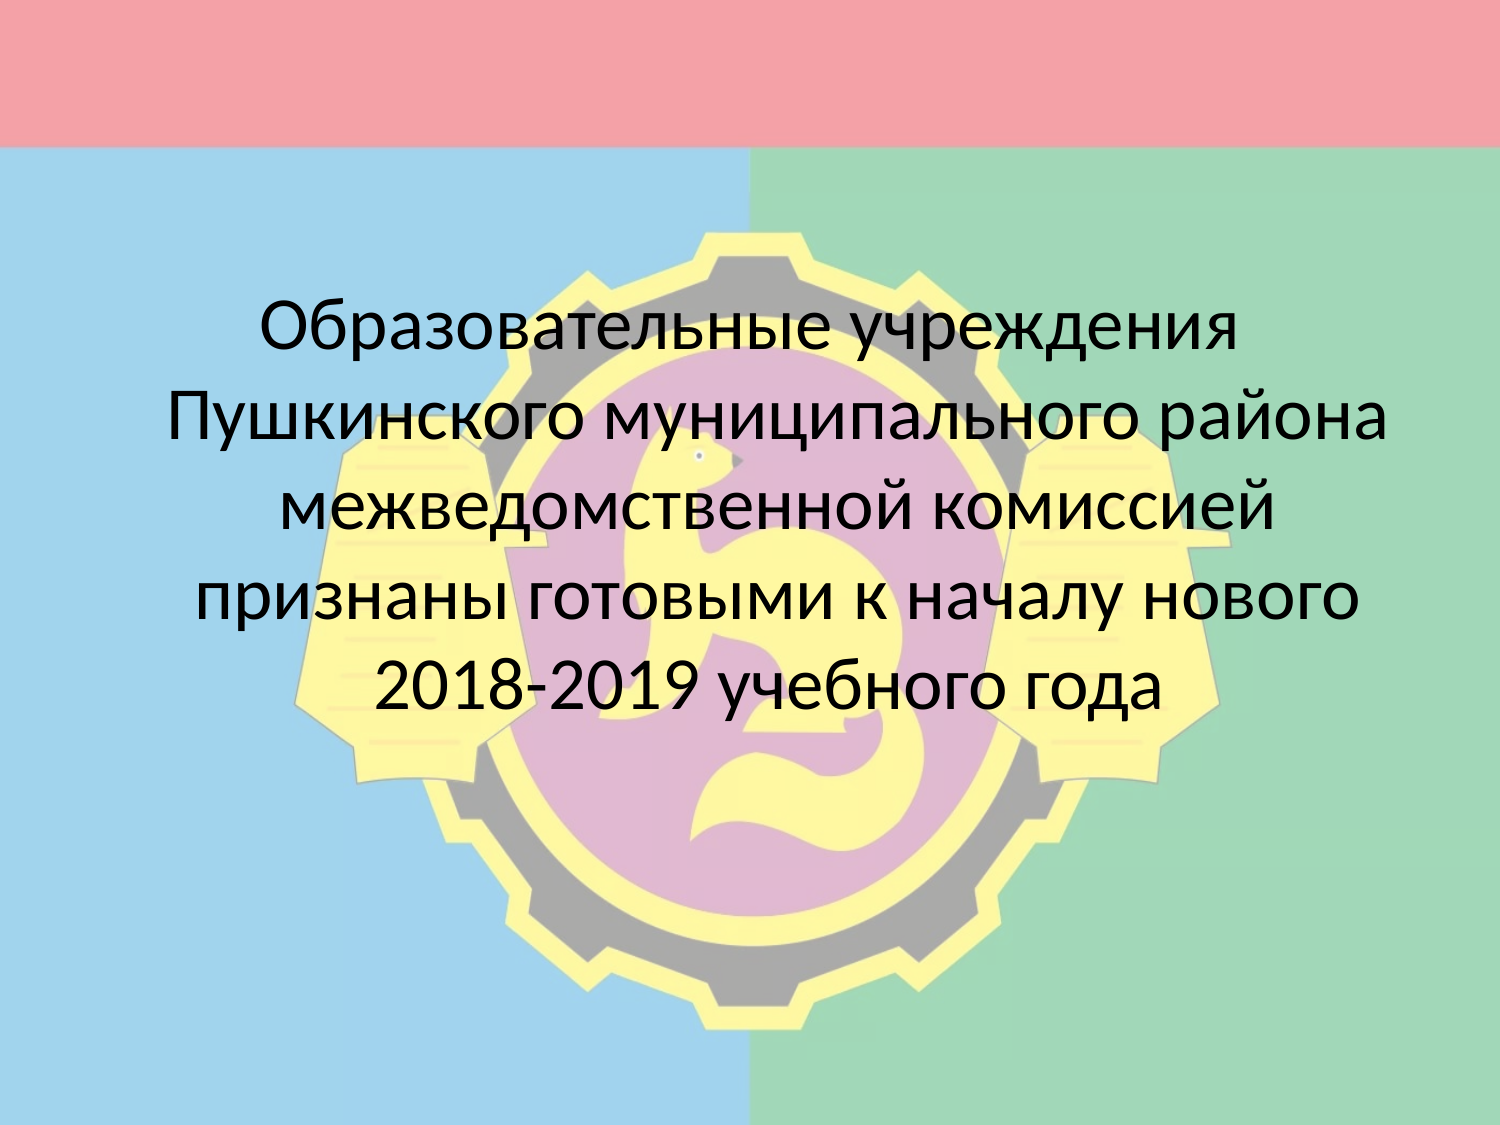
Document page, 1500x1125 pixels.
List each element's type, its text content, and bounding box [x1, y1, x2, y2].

list Образовательные учреждения Пушкинского муниципального района межведомственной комиссией признаны готовыми к началу нового 2018-2019 учебного года [88, 267, 1412, 799]
title [53, 0, 1500, 188]
text_box [159, 987, 1400, 1083]
